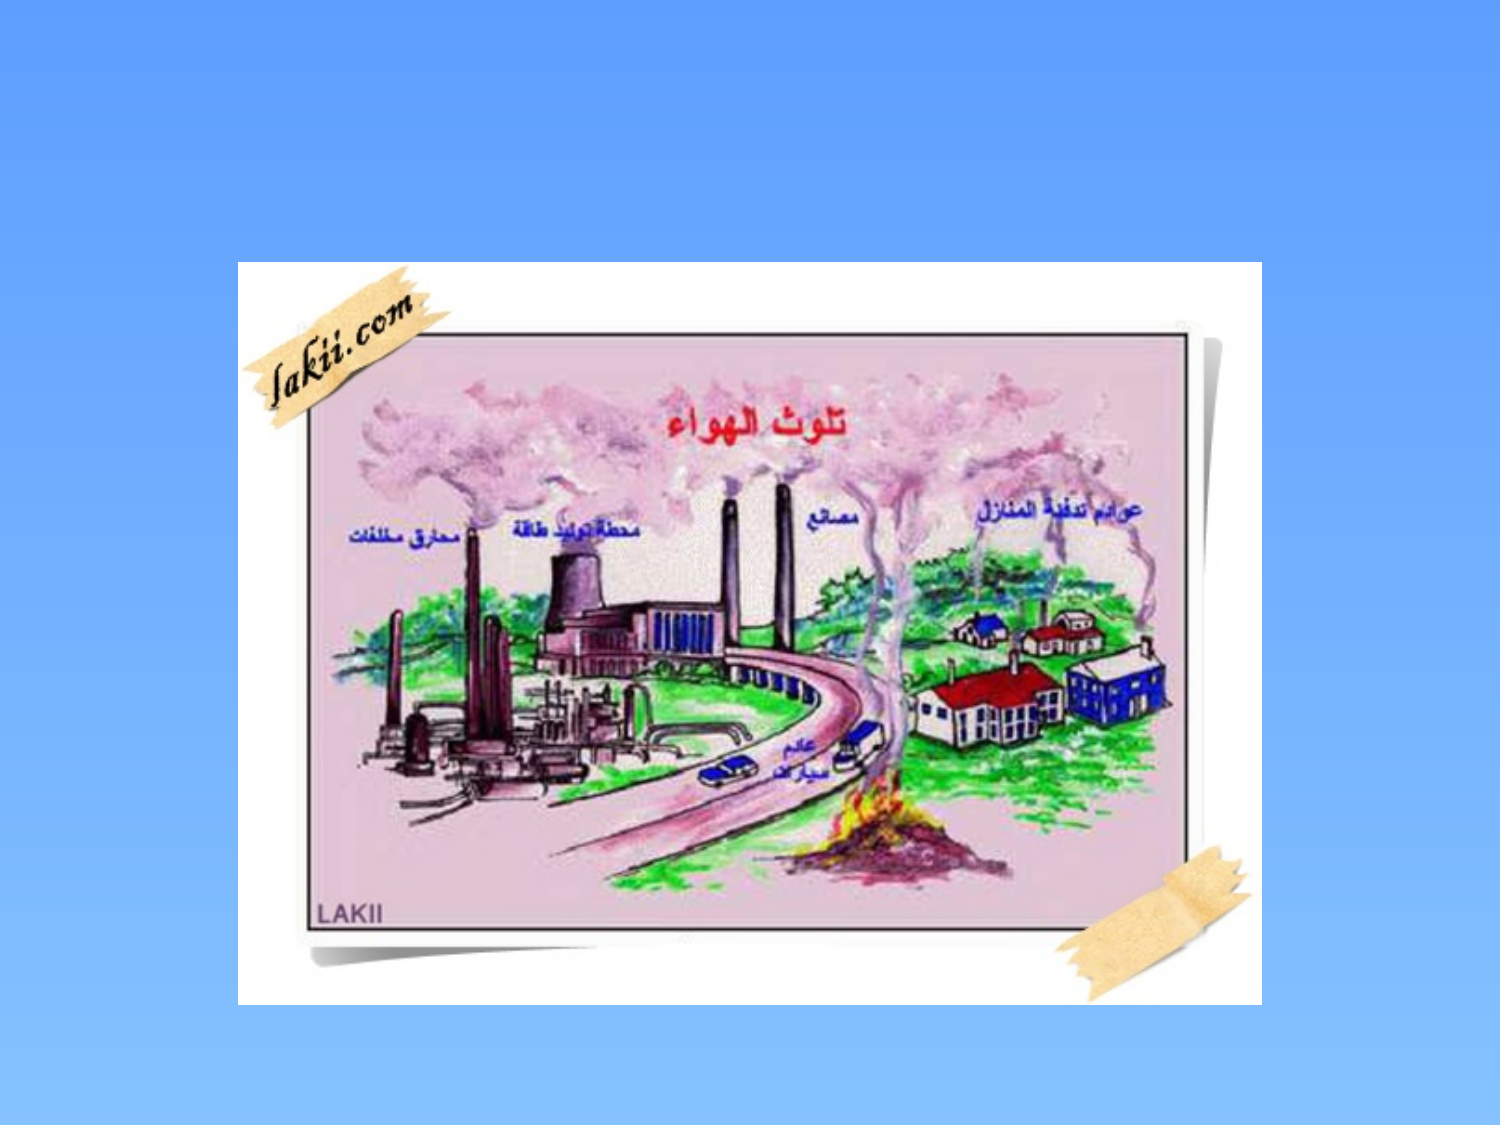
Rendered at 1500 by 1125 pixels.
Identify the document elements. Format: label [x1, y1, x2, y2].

list [238, 262, 1262, 1006]
